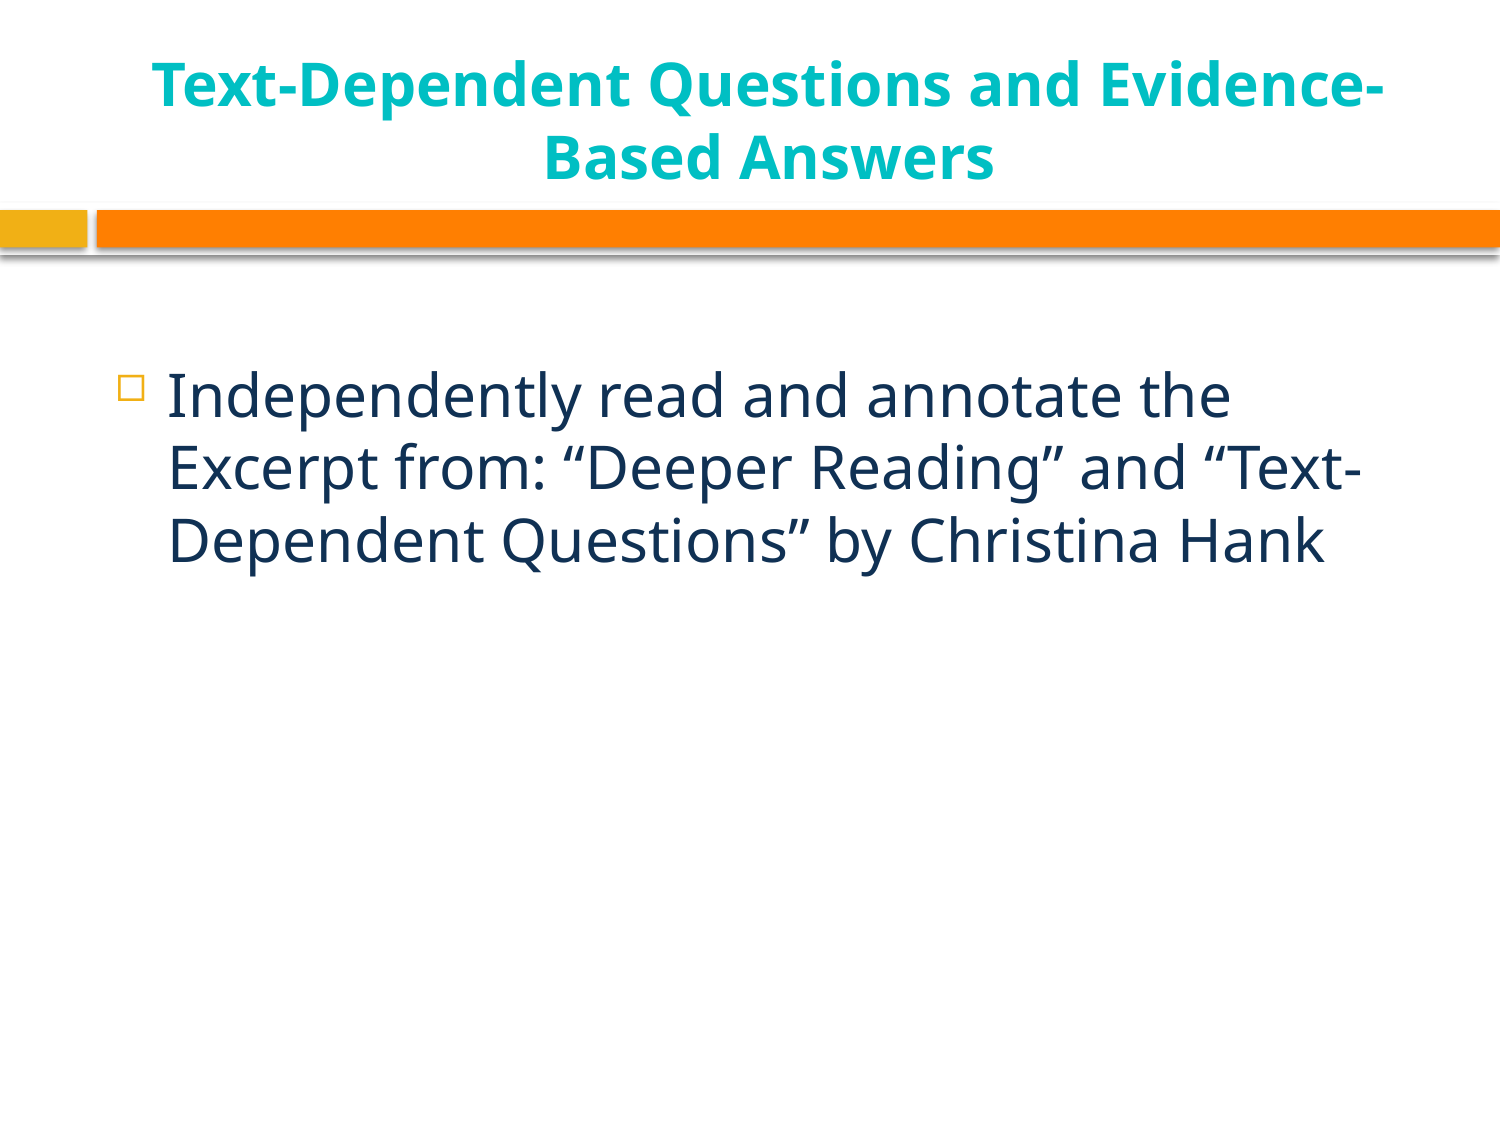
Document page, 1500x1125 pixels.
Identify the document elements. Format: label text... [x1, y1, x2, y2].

title Text-Dependent Questions and Evidence-Based Answers [100, 37, 1438, 200]
list Independently read and annotate the Excerpt from: “Deeper Reading” and “Text-Dependent Questions” by Christina Hank [100, 262, 1438, 1000]
